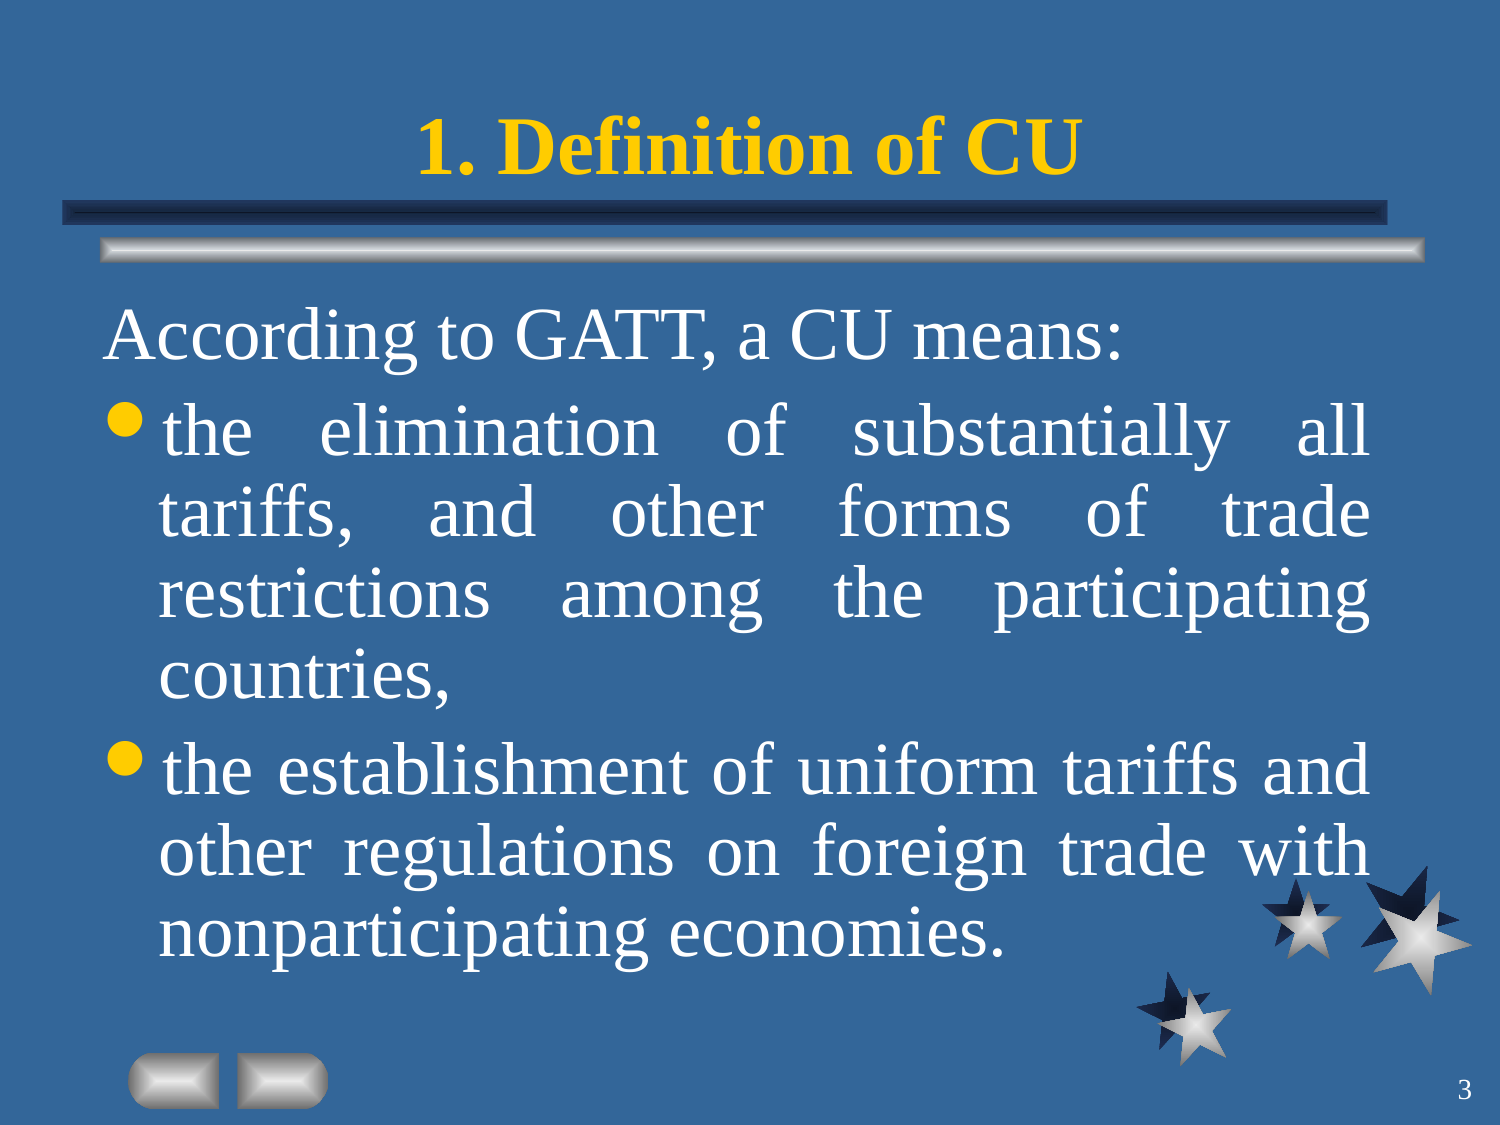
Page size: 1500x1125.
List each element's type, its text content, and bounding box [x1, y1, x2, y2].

slide_number 3 [1174, 1049, 1488, 1125]
title 1. Definition of CU [112, 0, 1388, 201]
list According to GATT, a CU means: the elimination of substantially all tariffs, and other forms of trade restrictions among the participating countries, the establishment of uniform tariffs and other regulations on foreign trade with nonparticipating economies. [87, 287, 1388, 1038]
